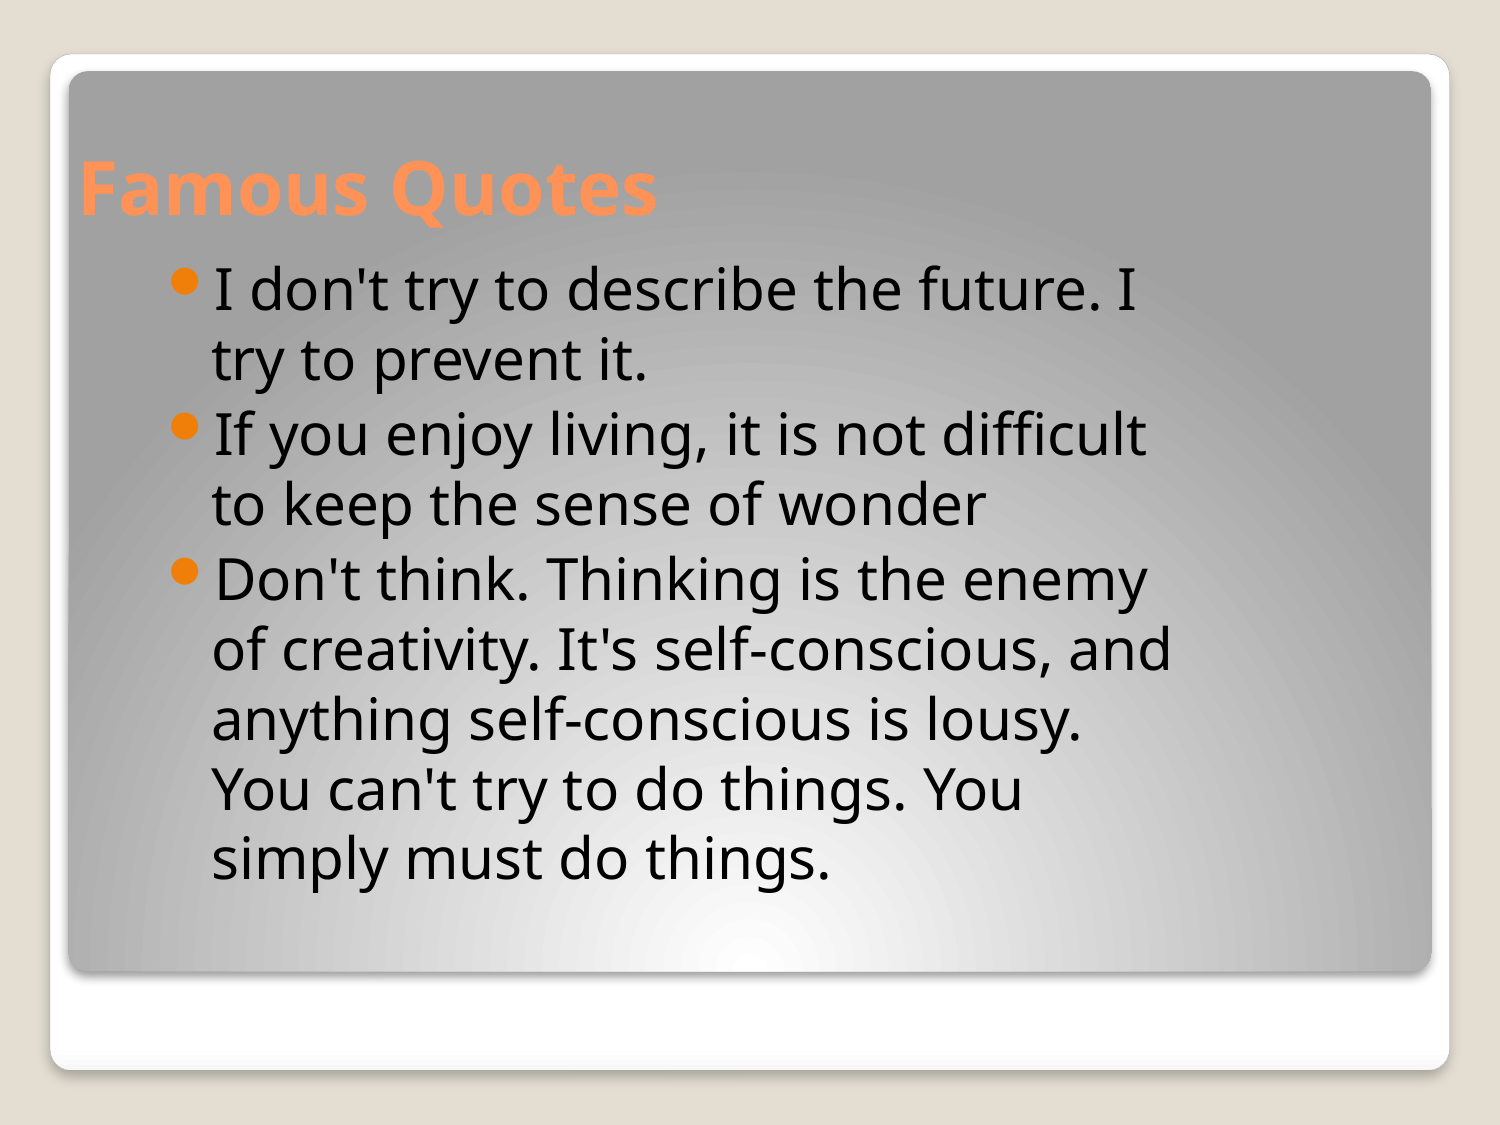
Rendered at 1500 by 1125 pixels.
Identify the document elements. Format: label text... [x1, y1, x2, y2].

title Famous Quotes [62, 50, 1413, 238]
list I don't try to describe the future. I try to prevent it. If you enjoy living, it is not difficult to keep the sense of wonder Don't think. Thinking is the enemy of creativity. It's self-conscious, and anything self-conscious is lousy. You can't try to do things. You simply must do things. [137, 237, 1200, 1013]
